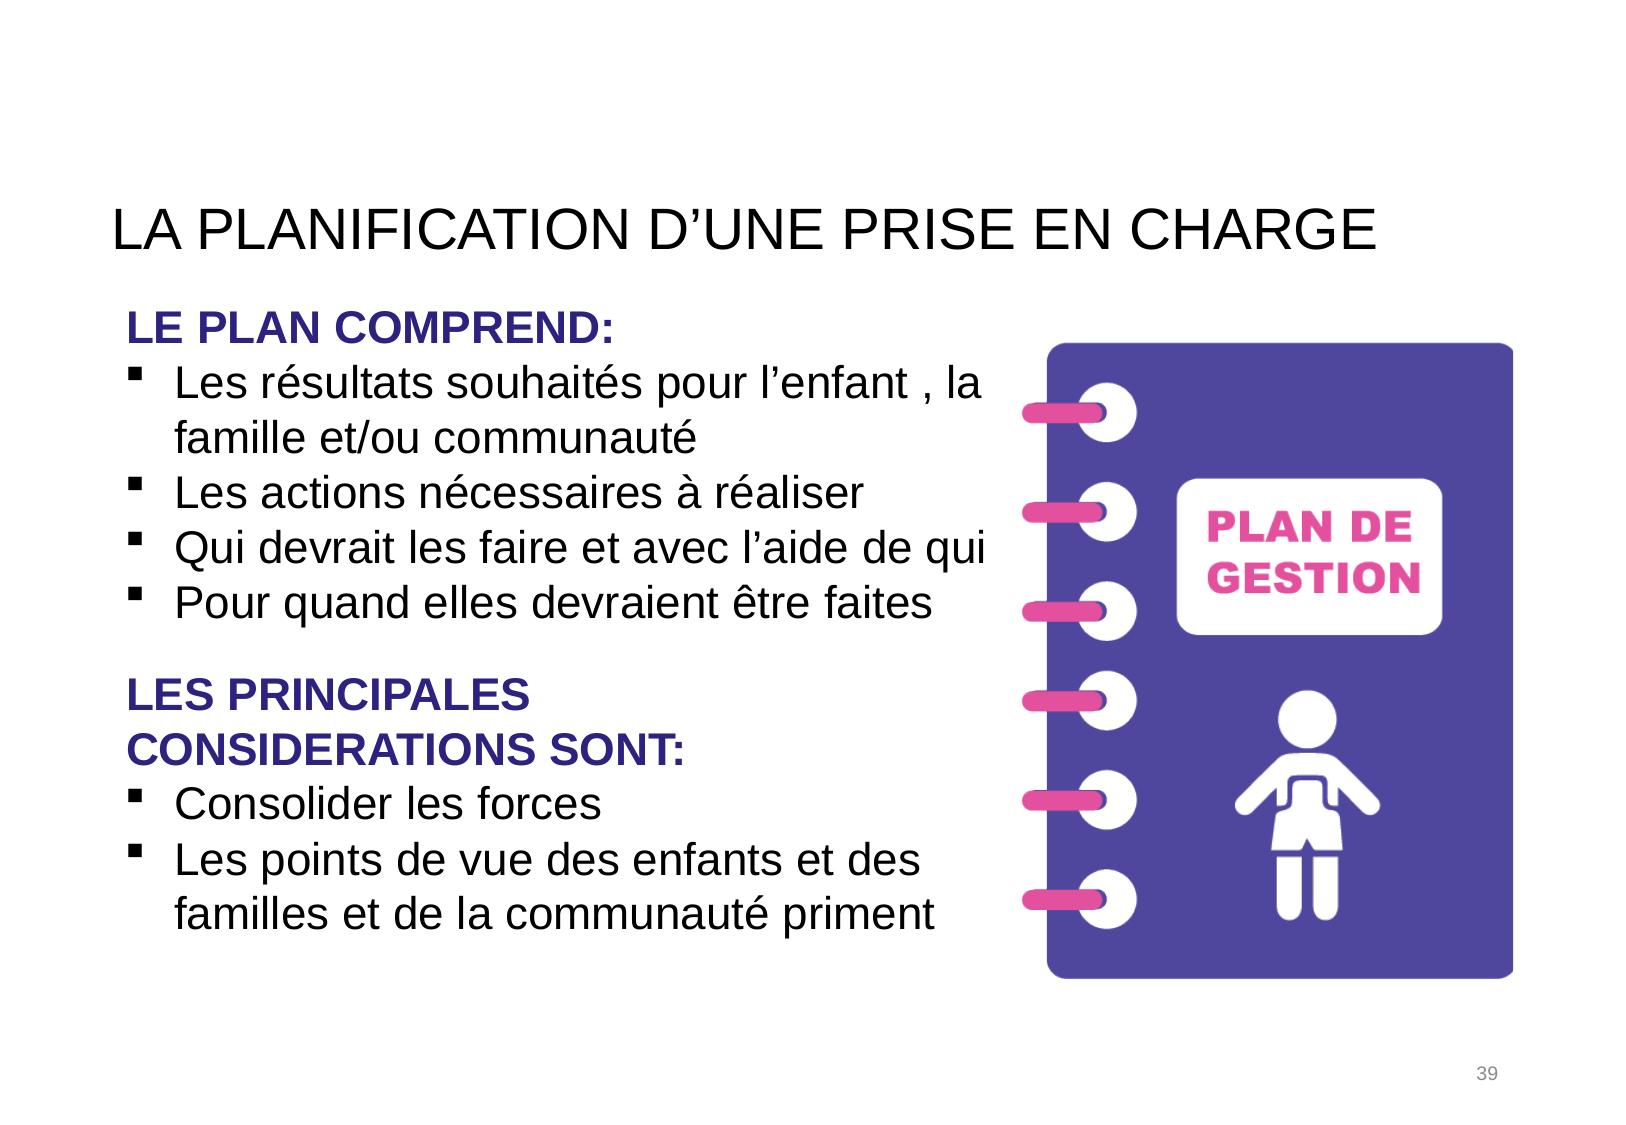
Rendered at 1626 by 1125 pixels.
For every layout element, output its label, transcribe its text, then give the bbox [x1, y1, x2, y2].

list LE PLAN COMPREND: Les résultats souhaités pour l’enfant , la famille et/ou communauté Les actions nécessaires à réaliser Qui devrait les faire et avec l’aide de qui Pour quand elles devraient être faites LES PRINCIPALES CONSIDERATIONS SONT: Consolider les forces Les points de vue des enfants et des familles et de la communauté priment [111, 297, 991, 1014]
slide_number 39 [1147, 1042, 1514, 1103]
picture [1017, 298, 1514, 1015]
title La planification d’une prise en charge [111, 59, 1514, 270]
